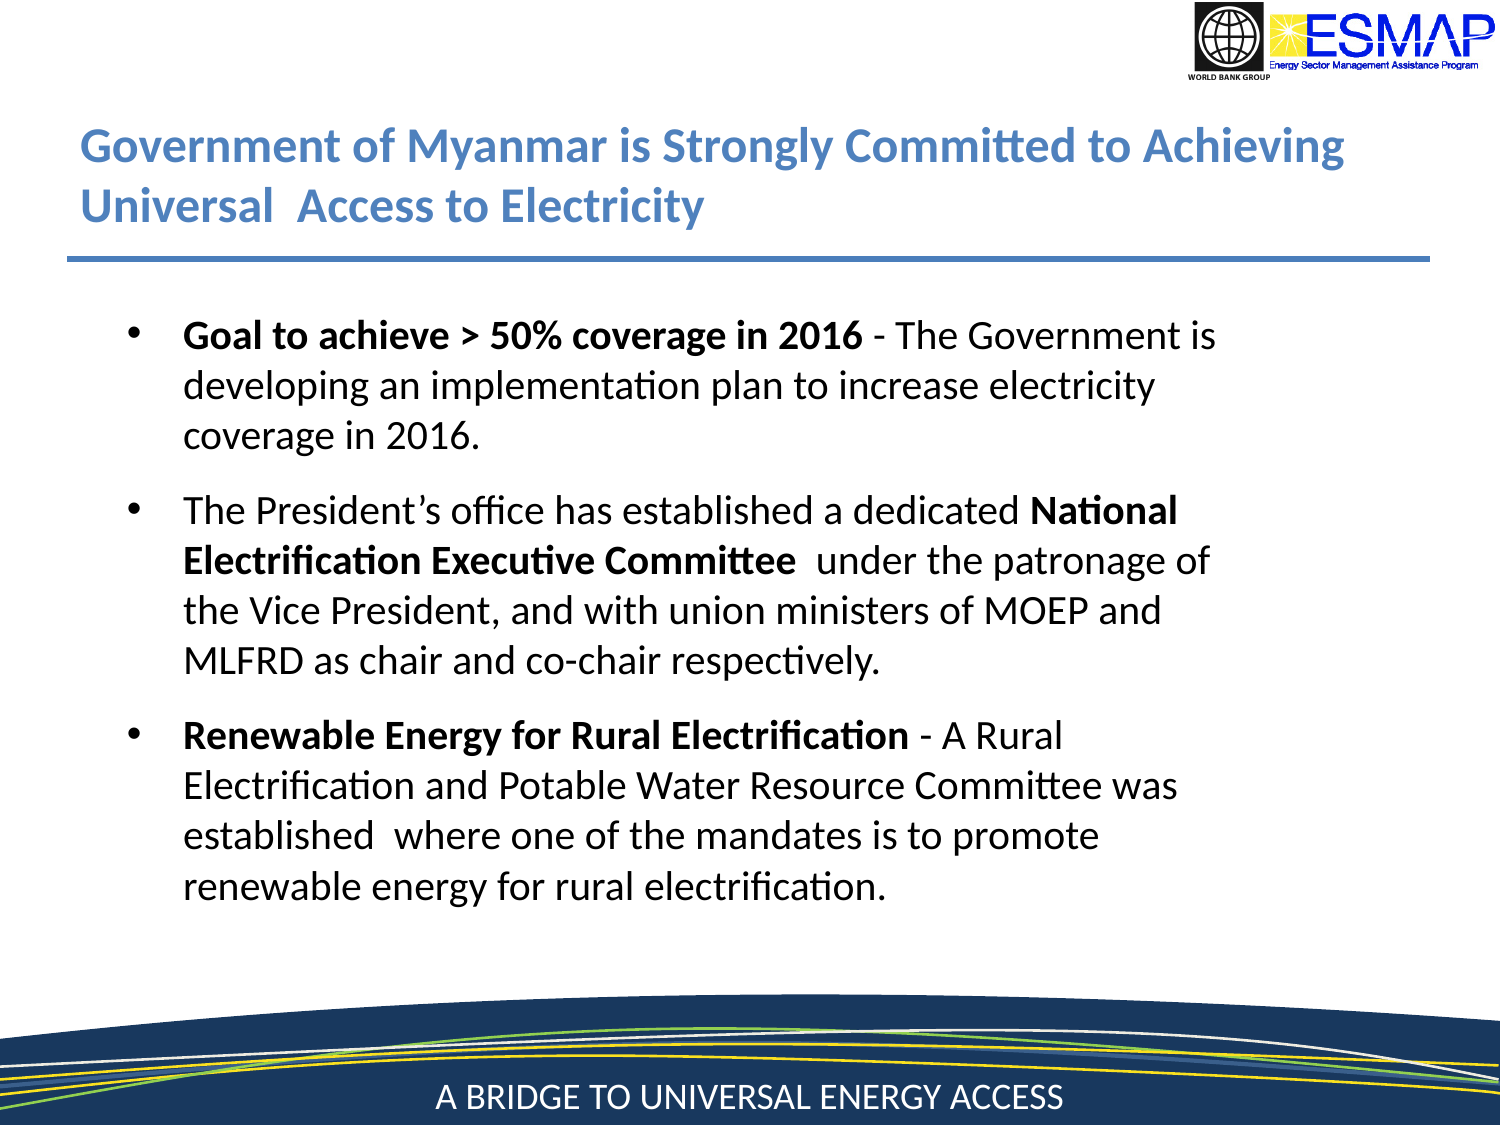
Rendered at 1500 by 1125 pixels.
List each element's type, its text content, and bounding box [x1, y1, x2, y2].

text_box Goal to achieve > 50% coverage in 2016 - The Government is developing an implementation plan to increase electricity coverage in 2016. The President’s office has established a dedicated National Electrification Executive Committee under the patronage of the Vice President, and with union ministers of MOEP and MLFRD as chair and co-chair respectively. Renewable Energy for Rural Electrification - A Rural Electrification and Potable Water Resource Committee was established where one of the mandates is to promote renewable energy for rural electrification. [111, 299, 1271, 963]
text_box [1425, 1060, 1499, 1064]
text_box [0, 994, 1500, 1064]
picture [1188, 1, 1499, 80]
slide_number 8 [1074, 1042, 1425, 1103]
text_box A Bridge to Universal Energy Access [0, 1064, 1500, 1125]
text_box Government of Myanmar is Strongly Committed to Achieving Universal Access to Electricity [65, 78, 1378, 262]
text_box [389, 1026, 852, 1045]
text_box [10, 1028, 1285, 1064]
